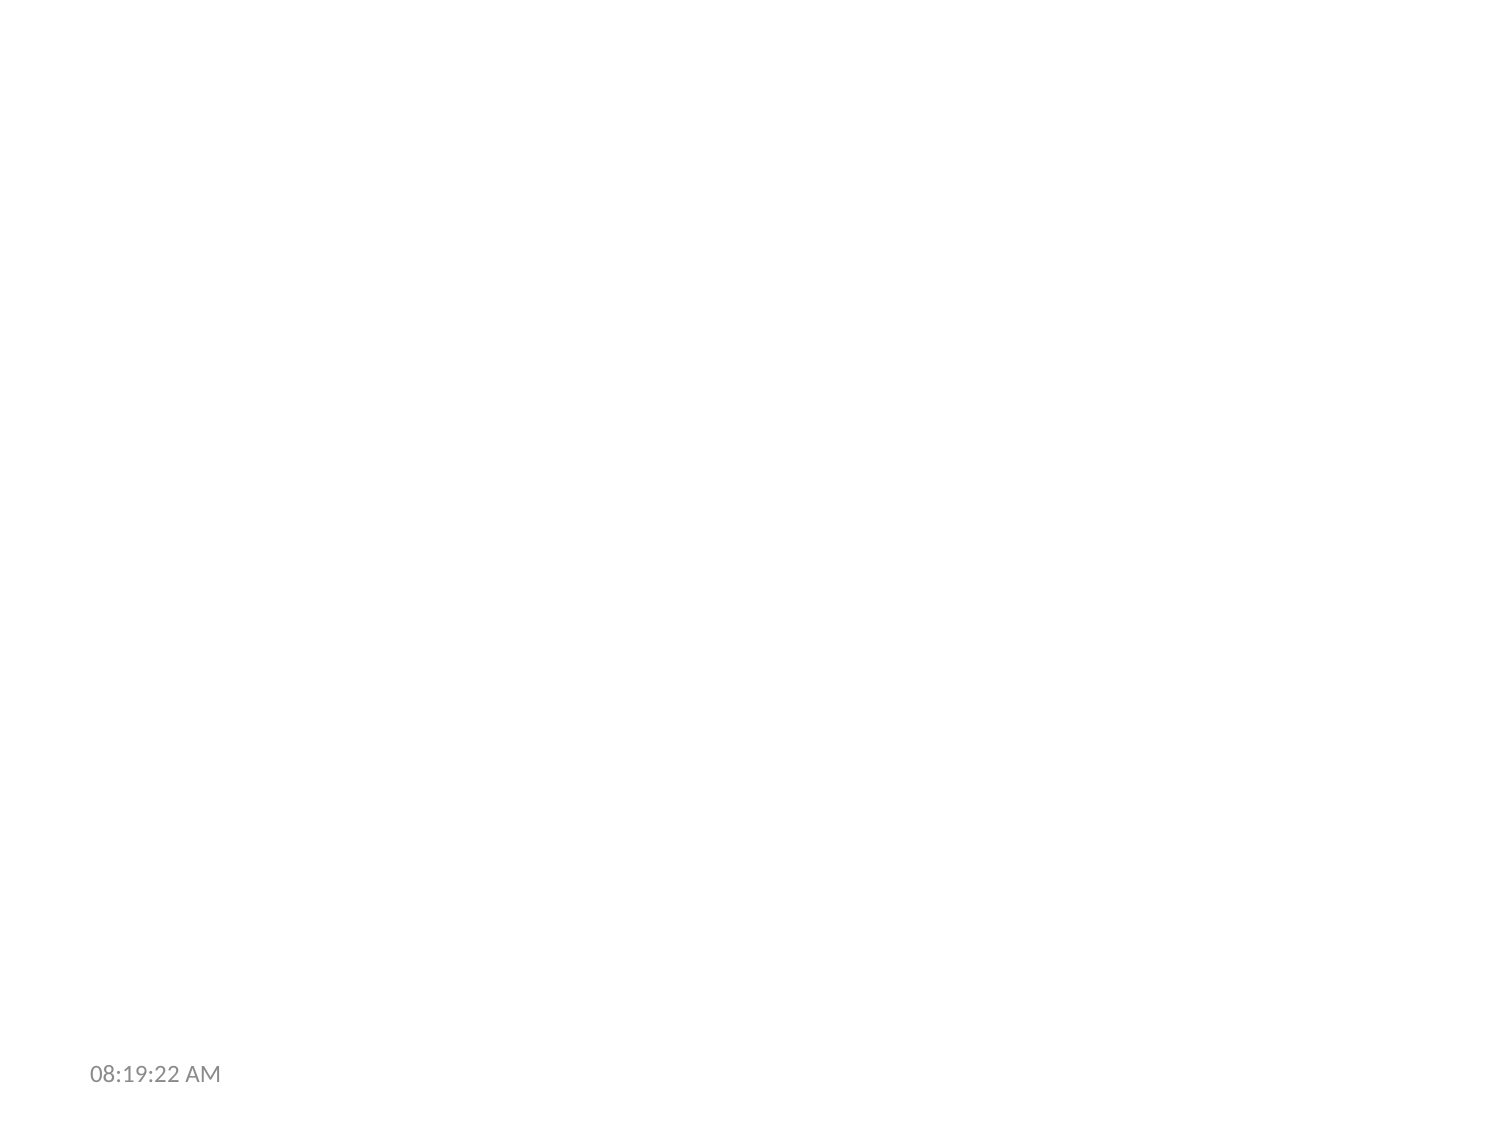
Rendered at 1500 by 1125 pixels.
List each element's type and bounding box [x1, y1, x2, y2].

slide_number [75, 1042, 425, 1103]
